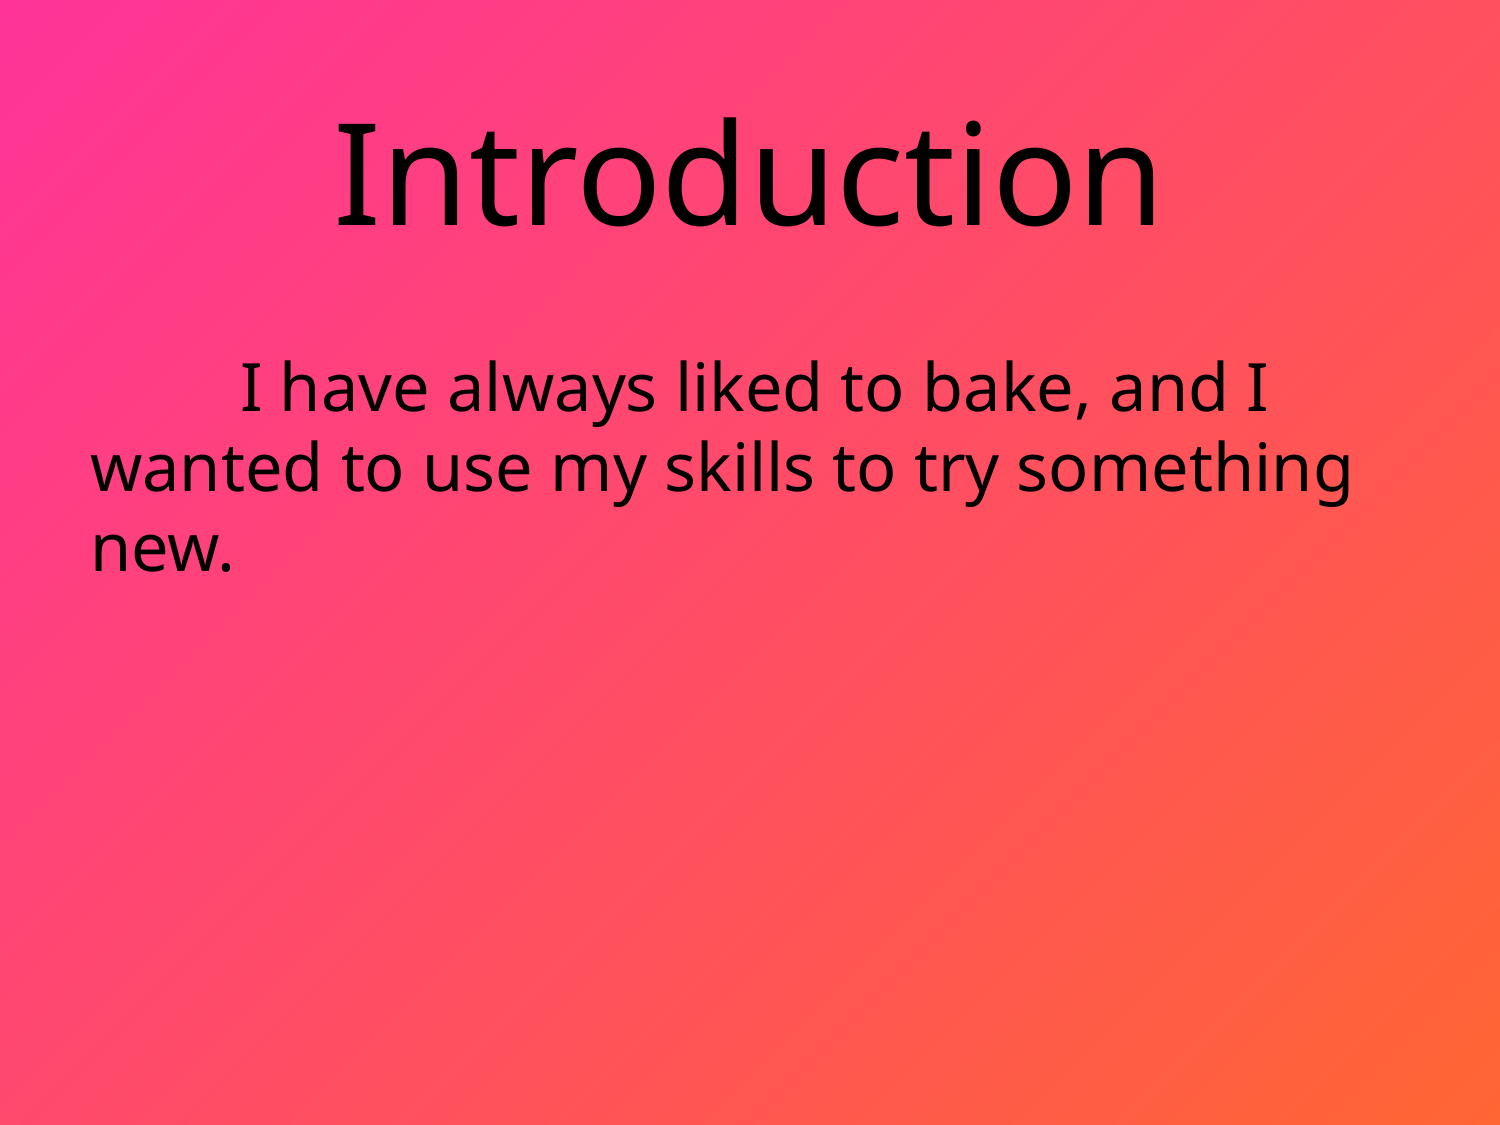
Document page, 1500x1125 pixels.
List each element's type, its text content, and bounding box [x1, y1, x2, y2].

title Introduction [0, 75, 1500, 263]
list I have always liked to bake, and I wanted to use my skills to try something new. [75, 337, 1425, 1063]
